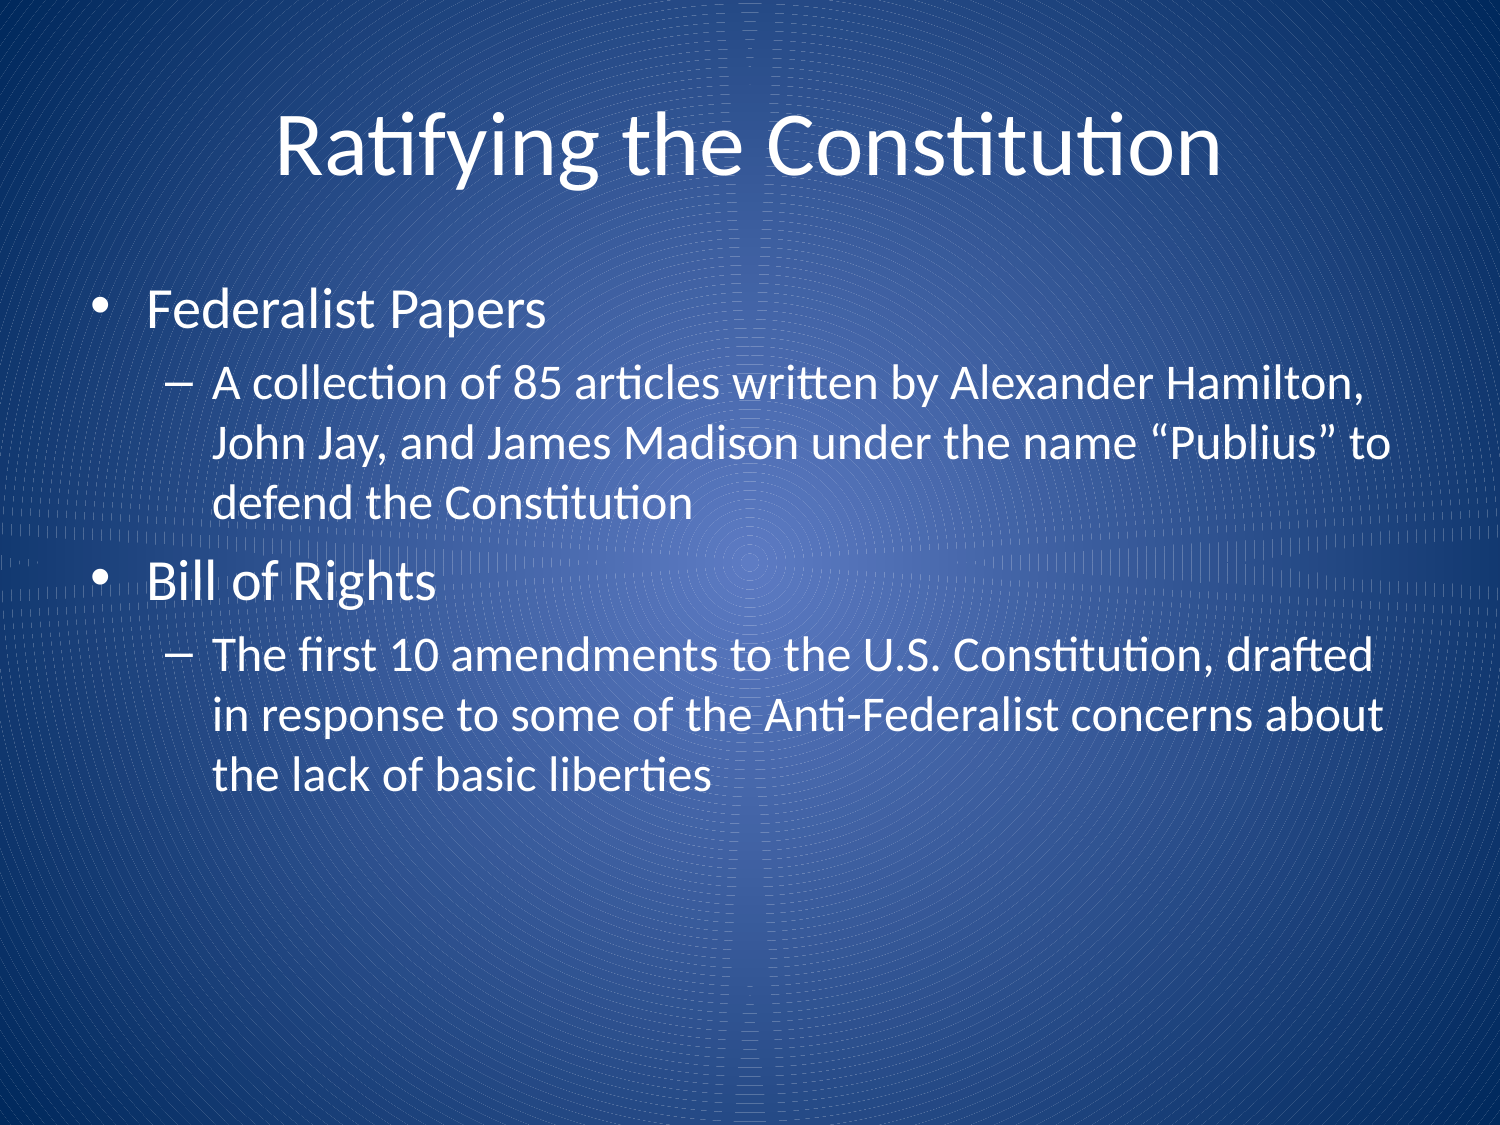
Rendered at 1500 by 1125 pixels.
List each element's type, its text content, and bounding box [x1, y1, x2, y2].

list Federalist Papers A collection of 85 articles written by Alexander Hamilton, John Jay, and James Madison under the name “Publius” to defend the Constitution Bill of Rights The first 10 amendments to the U.S. Constitution, drafted in response to some of the Anti-Federalist concerns about the lack of basic liberties [75, 262, 1425, 1005]
title Ratifying the Constitution [75, 45, 1425, 233]
